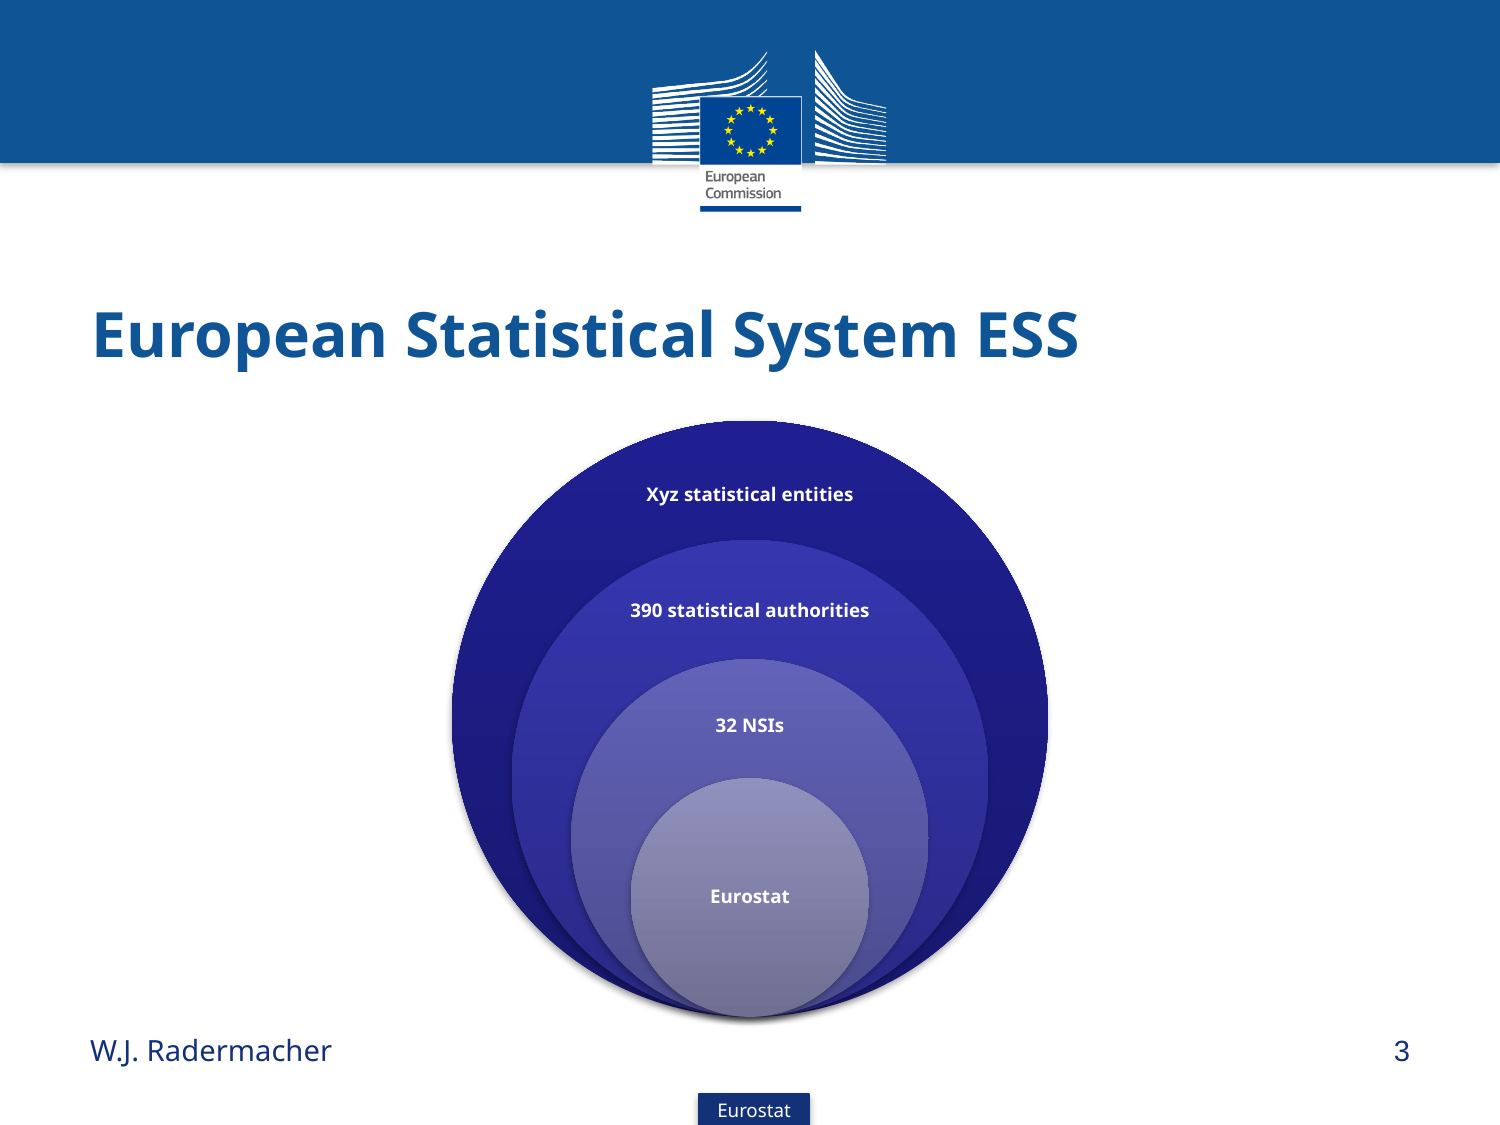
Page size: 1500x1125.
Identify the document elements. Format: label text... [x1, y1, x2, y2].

title European Statistical System ESS [76, 255, 1427, 409]
slide_number 3 [1074, 1024, 1426, 1103]
slide_number W.J. Radermacher [74, 1024, 426, 1103]
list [74, 420, 1426, 1018]
